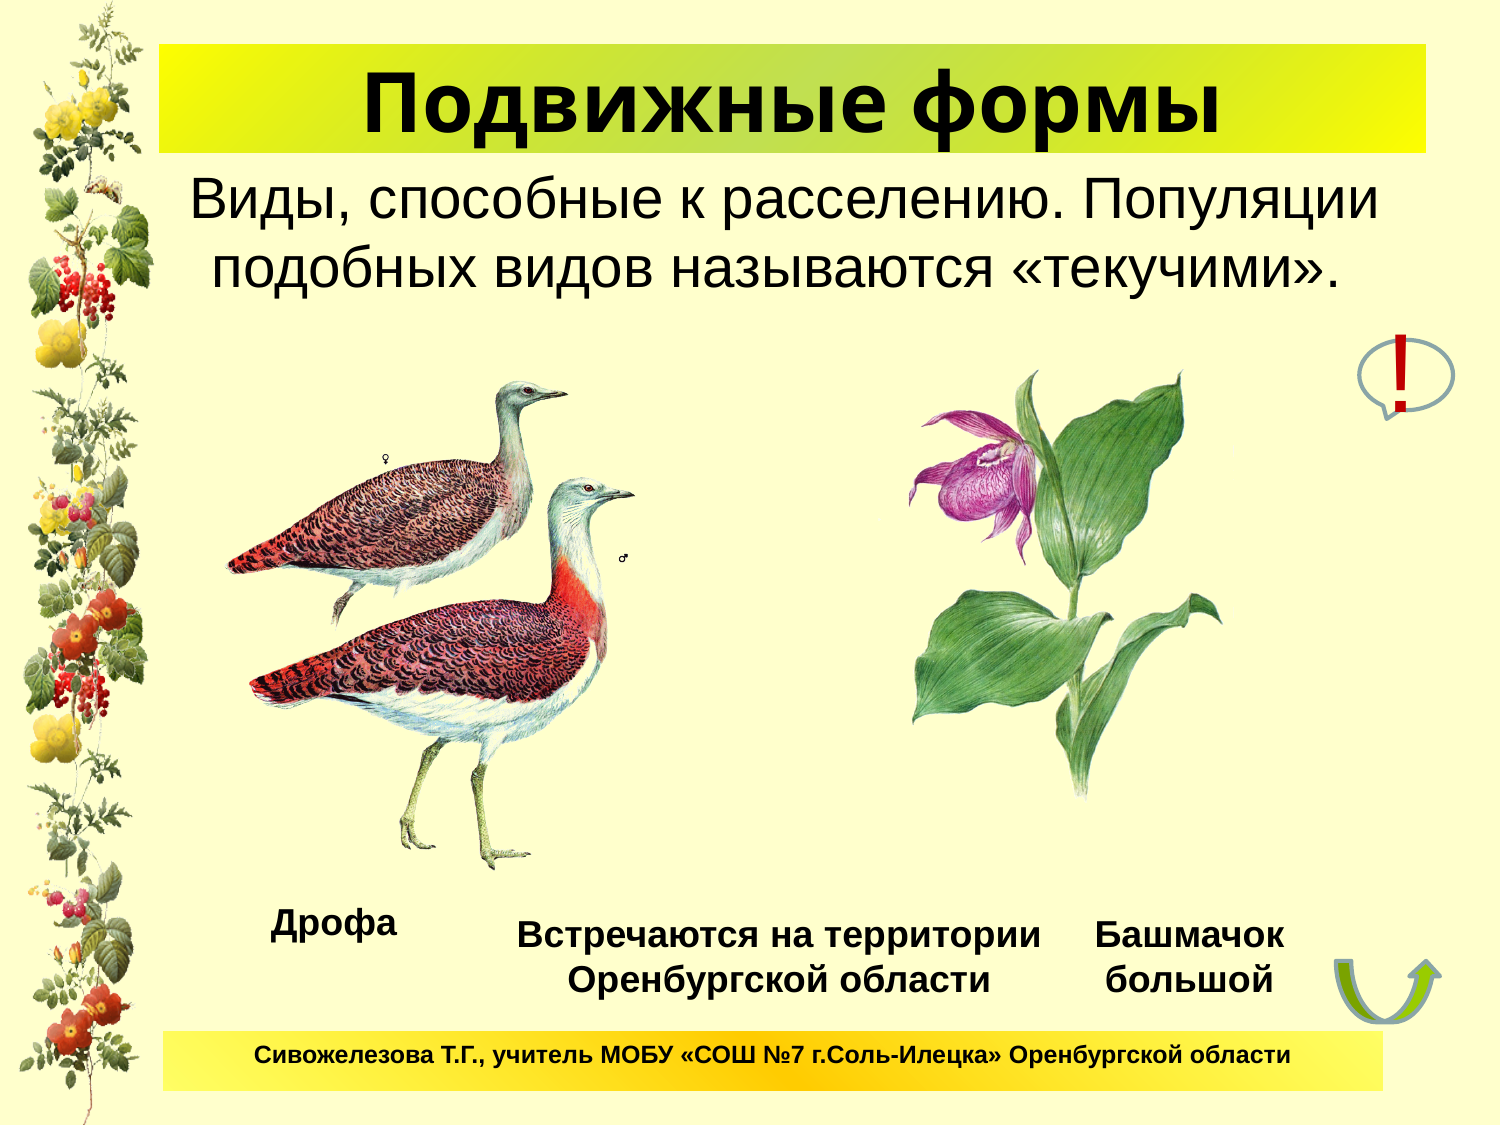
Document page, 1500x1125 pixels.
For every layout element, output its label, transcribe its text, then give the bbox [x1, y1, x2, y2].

text_box Башмачок большой [996, 902, 1383, 1008]
text_box [1348, 958, 1442, 1025]
text_box [1442, 349, 1456, 401]
text_box Виды, способные к расселению. Популяции подобных видов называются «текучими». [140, 152, 1430, 307]
picture [878, 339, 1234, 834]
picture [222, 374, 661, 875]
text_box Встречаются на территории Оренбургской области [456, 902, 996, 1008]
text_box Сивожелезова Т.Г., учитель МОБУ «СОШ №7 г.Соль-Илецка» Оренбургской области [163, 1031, 1383, 1091]
title Подвижные формы [159, 44, 1426, 152]
text_box Дрофа [164, 890, 504, 951]
text_box [1357, 349, 1371, 401]
picture [0, 0, 172, 1125]
text_box ! [1371, 292, 1442, 443]
